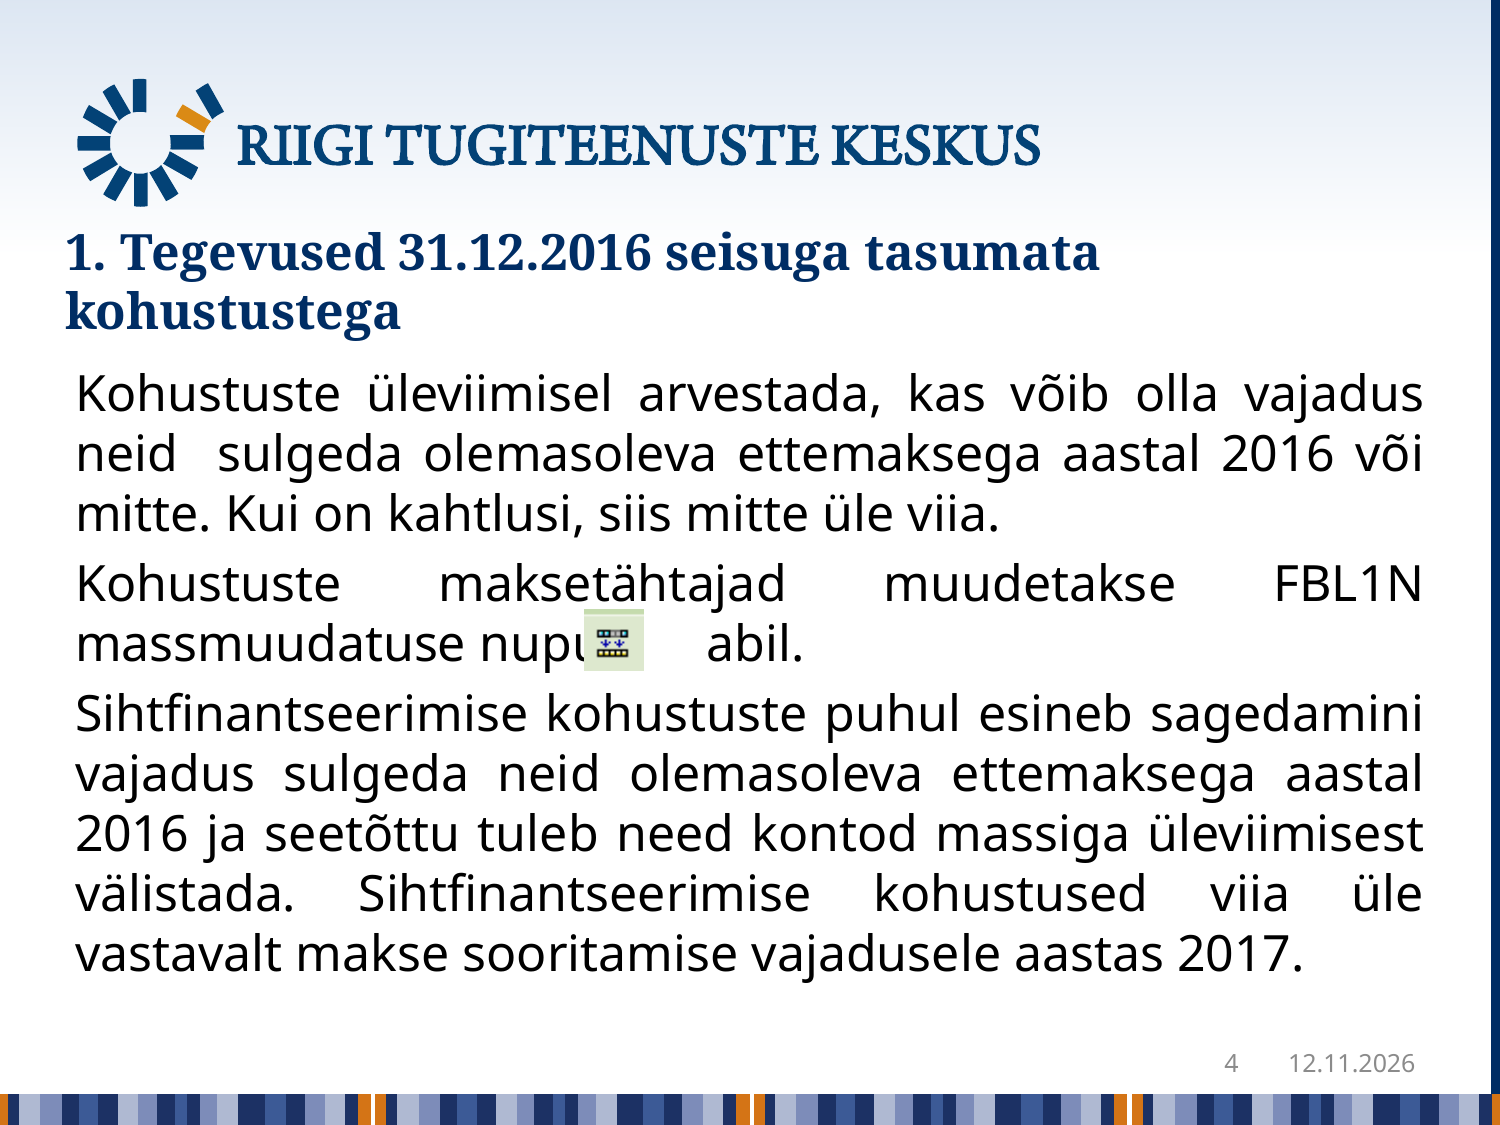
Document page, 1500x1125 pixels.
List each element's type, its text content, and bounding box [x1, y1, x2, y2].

list Kohustuste üleviimisel arvestada, kas võib olla vajadus neid sulgeda olemasoleva ettemaksega aastal 2016 või mitte. Kui on kahtlusi, siis mitte üle viia. Kohustuste maksetähtajad muudetakse FBL1N massmuudatuse nupu abil. Sihtfinantseerimise kohustuste puhul esineb sagedamini vajadus sulgeda neid olemasoleva ettemaksega aastal 2016 ja seetõttu tuleb need kontod massiga üleviimisest välistada. Sihtfinantseerimise kohustused viia üle vastavalt makse sooritamise vajadusele aastas 2017. [75, 361, 1425, 1059]
slide_number 4 [1139, 1035, 1254, 1095]
picture [584, 609, 644, 671]
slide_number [1269, 1035, 1431, 1095]
title 1. Tegevused 31.12.2016 seisuga tasumata kohustustega [64, 219, 1415, 349]
